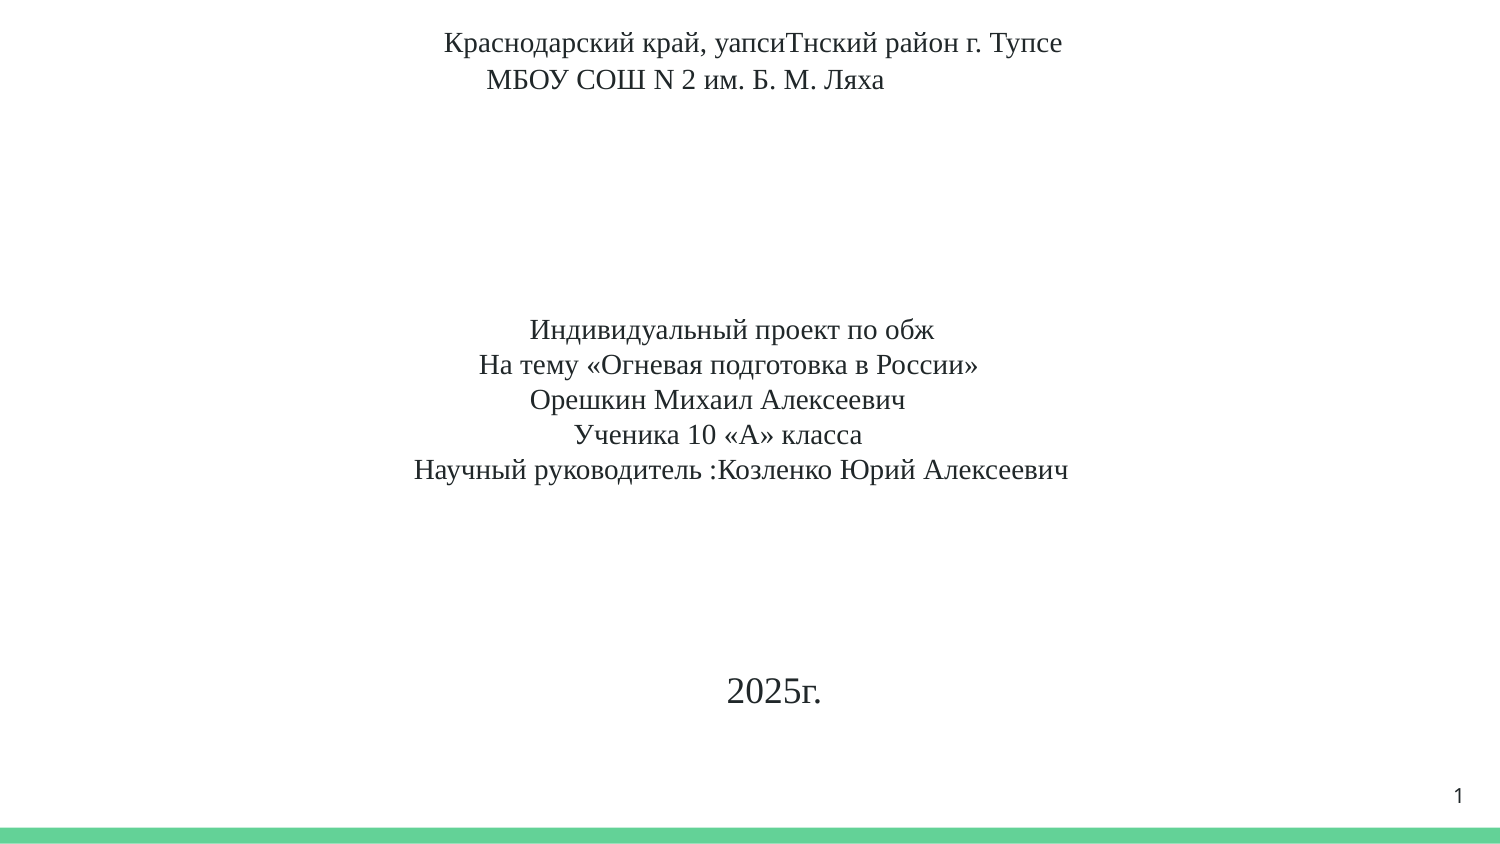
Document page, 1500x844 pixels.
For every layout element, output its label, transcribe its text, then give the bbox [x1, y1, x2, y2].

title Краснодарский край, уапсиТнский район г. Тупсе МБОУ СОШ N 2 им. Б. М. Ляха Индивидуальный проект по обж На тему «Огневая подготовка в России» Орешкин Михаил Алексеевич Ученика 10 «А» класса Научный руководитель :Козленко Юрий Алексеевич 2025г. [0, 0, 1500, 829]
